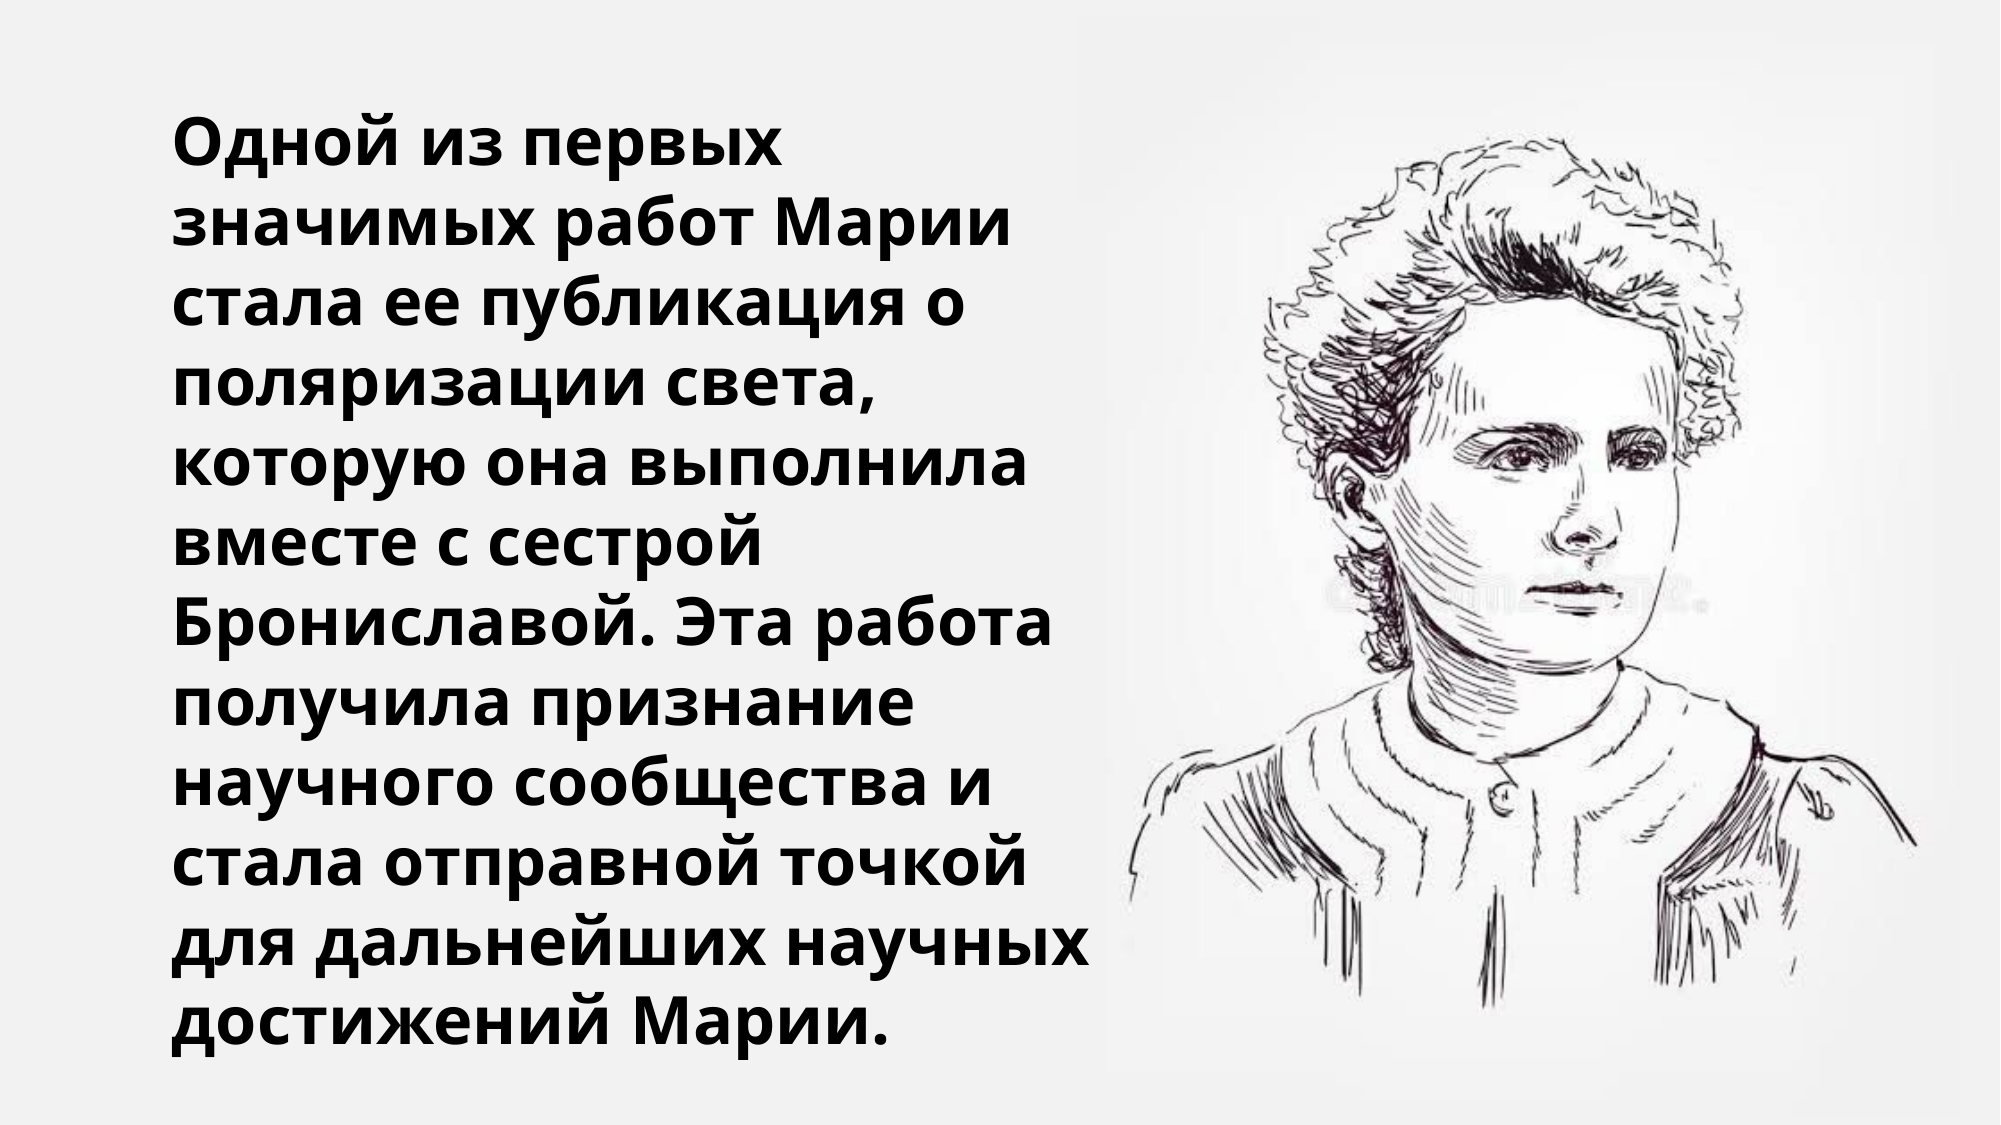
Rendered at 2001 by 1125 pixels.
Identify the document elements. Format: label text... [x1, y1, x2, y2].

text_box Одной из первых значимых работ Марии стала ее публикация о поляризации света, которую она выполнила вместе с сестрой Брониславой. Эта работа получила признание научного сообщества и стала отправной точкой для дальнейших научных достижений Марии. [156, 91, 1077, 1066]
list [1077, 16, 1960, 1125]
